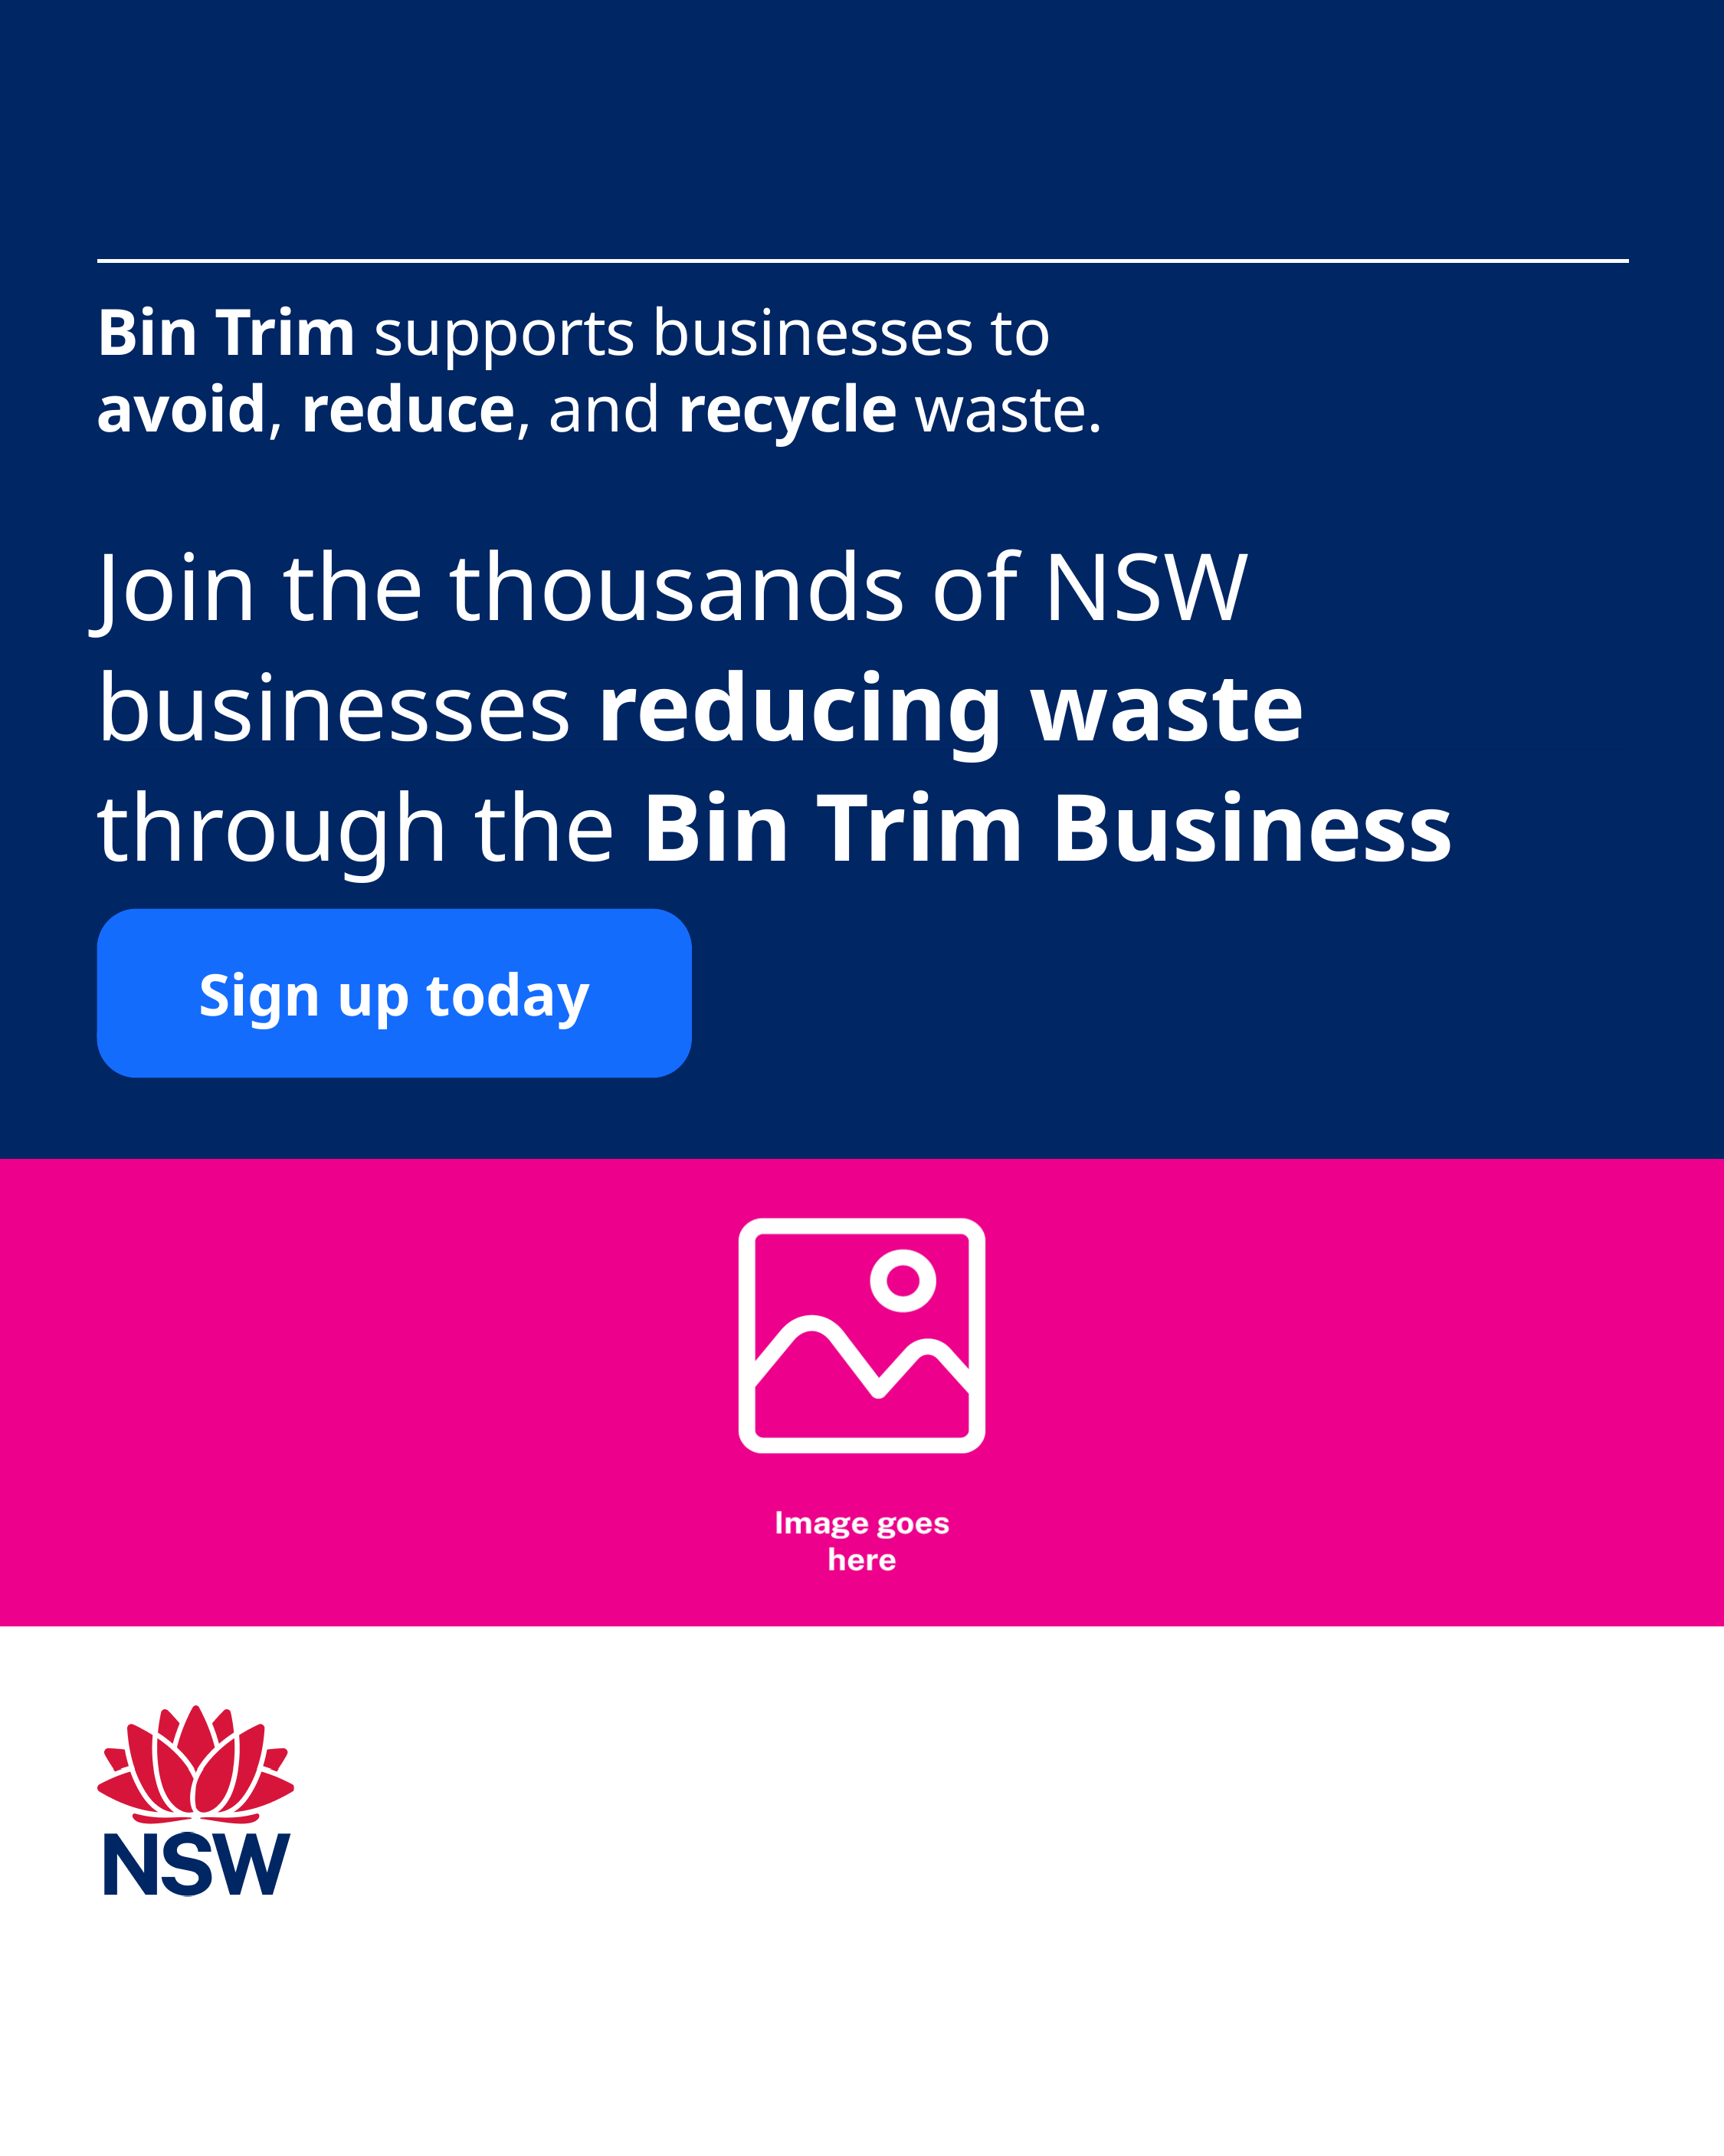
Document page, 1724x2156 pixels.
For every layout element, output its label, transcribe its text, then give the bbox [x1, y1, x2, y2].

text_box Sign up today [96, 907, 693, 1079]
picture [0, 0, 1724, 2156]
